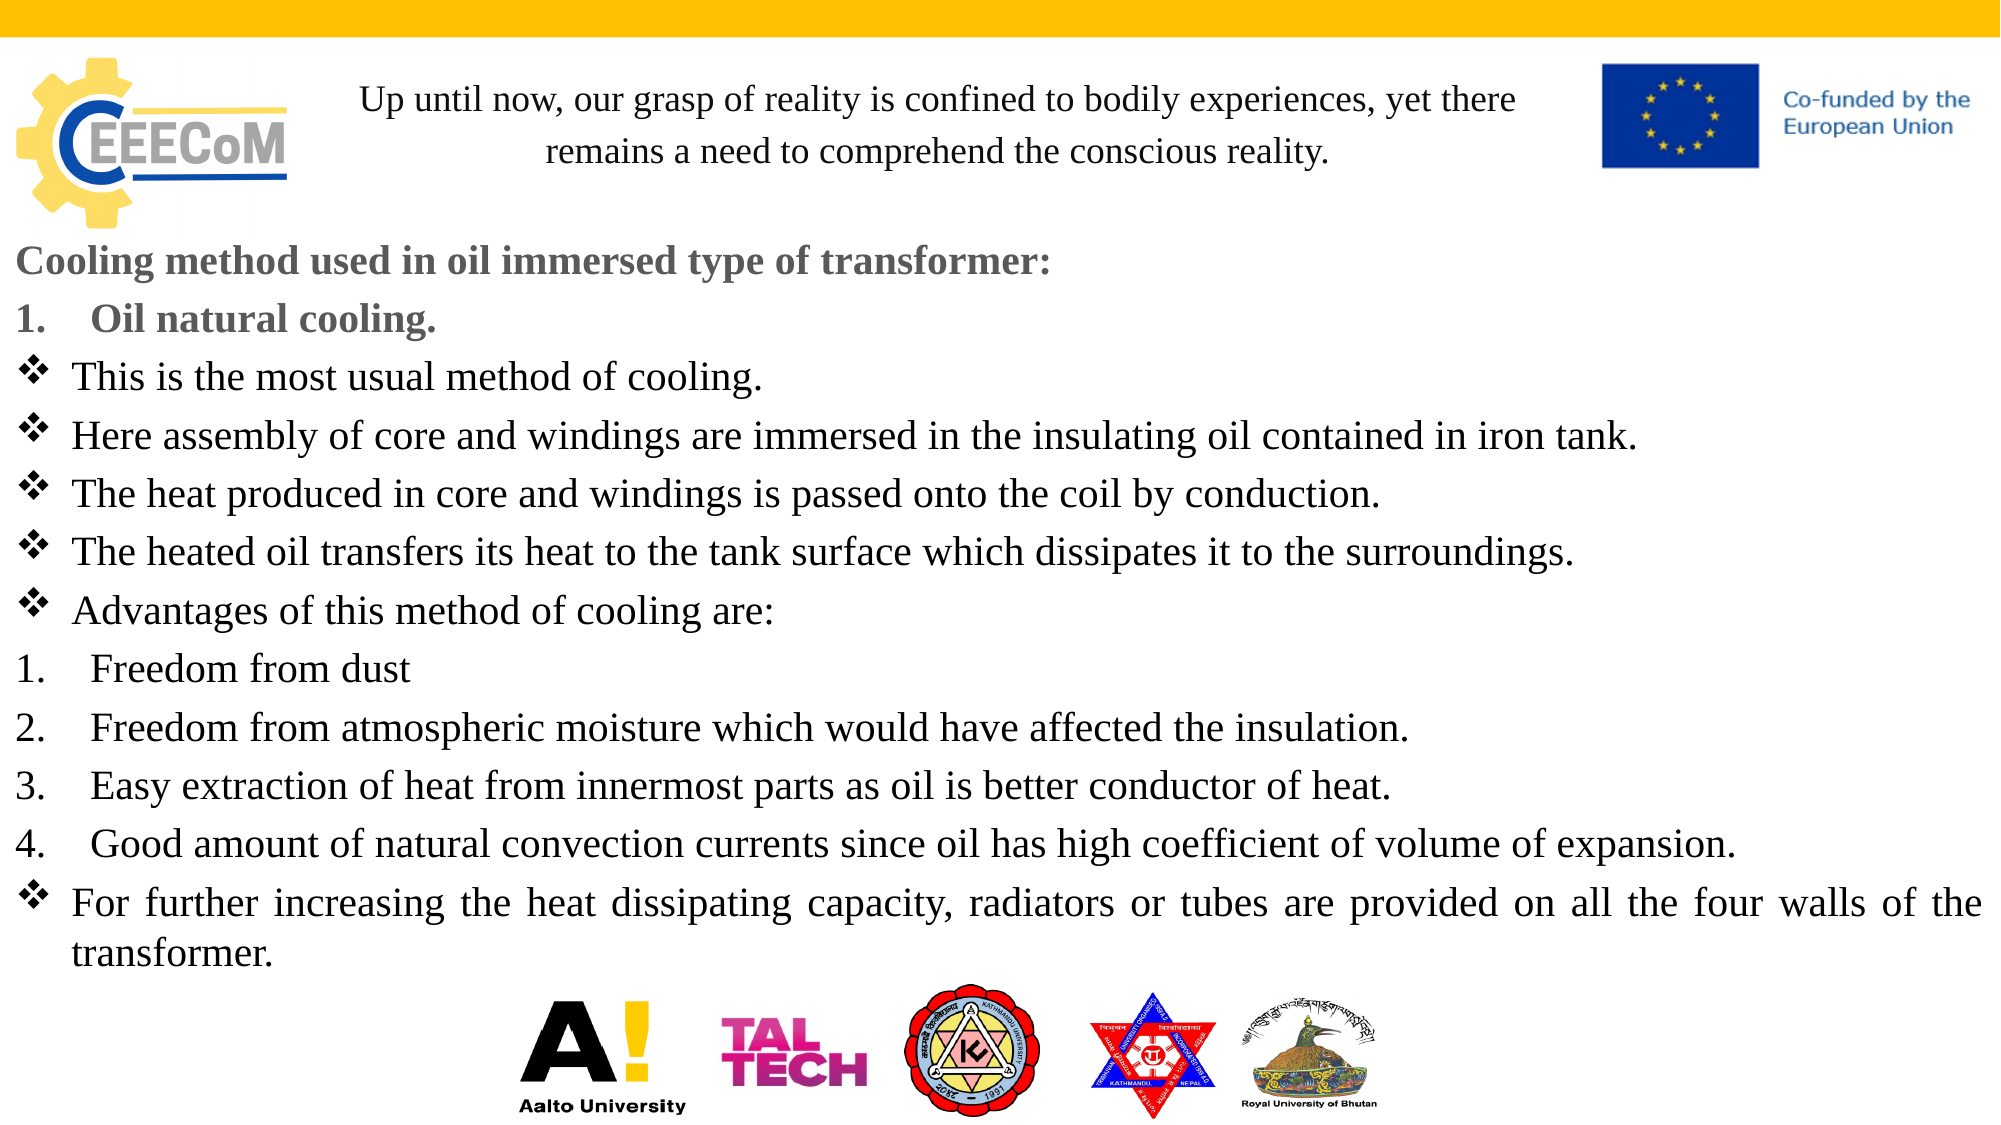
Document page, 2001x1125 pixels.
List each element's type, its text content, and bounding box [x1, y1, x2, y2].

picture [1595, 46, 2000, 181]
picture [11, 50, 299, 224]
list Cooling method used in oil immersed type of transformer: Oil natural cooling. This is the most usual method of cooling. Here assembly of core and windings are immersed in the insulating oil contained in iron tank. The heat produced in core and windings is passed onto the coil by conduction. The heated oil transfers its heat to the tank surface which dissipates it to the surroundings. Advantages of this method of cooling are: Freedom from dust Freedom from atmospheric moisture which would have affected the insulation. Easy extraction of heat from innermost parts as oil is better conductor of heat. Good amount of natural convection currents since oil has high coefficient of volume of expansion. For further increasing the heat dissipating capacity, radiators or tubes are provided on all the four walls of the transformer. [0, 224, 2000, 975]
title Up until now, our grasp of reality is confined to bodily experiences, yet there remains a need to comprehend the conscious reality. [312, 37, 1565, 201]
picture [512, 984, 1382, 1125]
